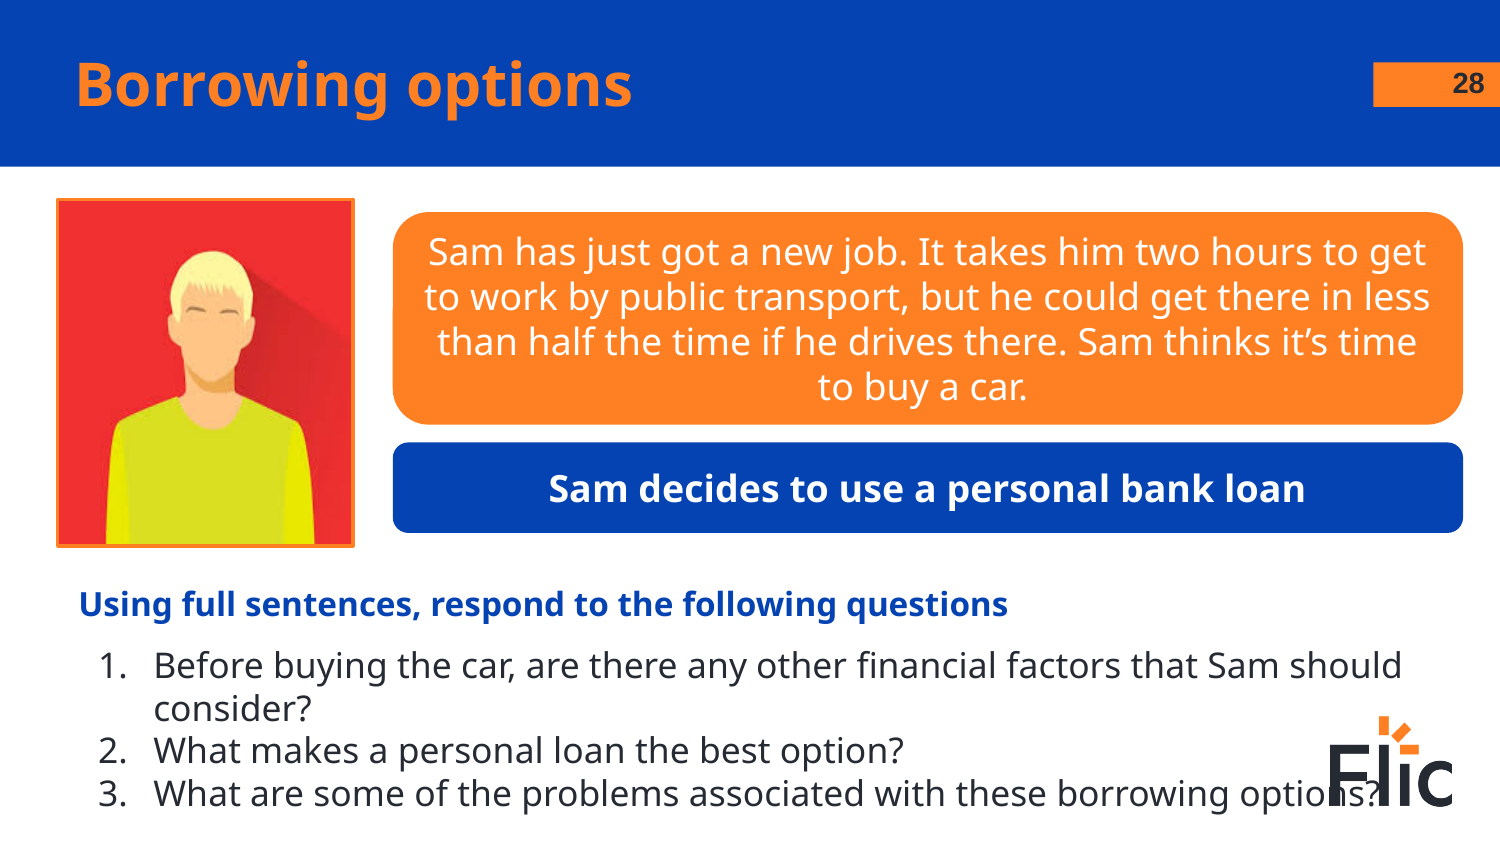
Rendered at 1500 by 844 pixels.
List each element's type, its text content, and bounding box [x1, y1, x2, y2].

title Borrowing options [59, 40, 1328, 125]
picture [58, 200, 352, 545]
text_box Using full sentences, respond to the following questions Before buying the car, are there any other financial factors that Sam should consider? What makes a personal loan the best option? What are some of the problems associated with these borrowing options? [63, 568, 1486, 844]
slide_number ‹#› [1410, 49, 1500, 115]
text_box Sam decides to use a personal bank loan [393, 443, 1463, 533]
text_box Sam has just got a new job. It takes him two hours to get to work by public transport, but he could get there in less than half the time if he drives there. Sam thinks it’s time to buy a car. [393, 212, 1463, 424]
